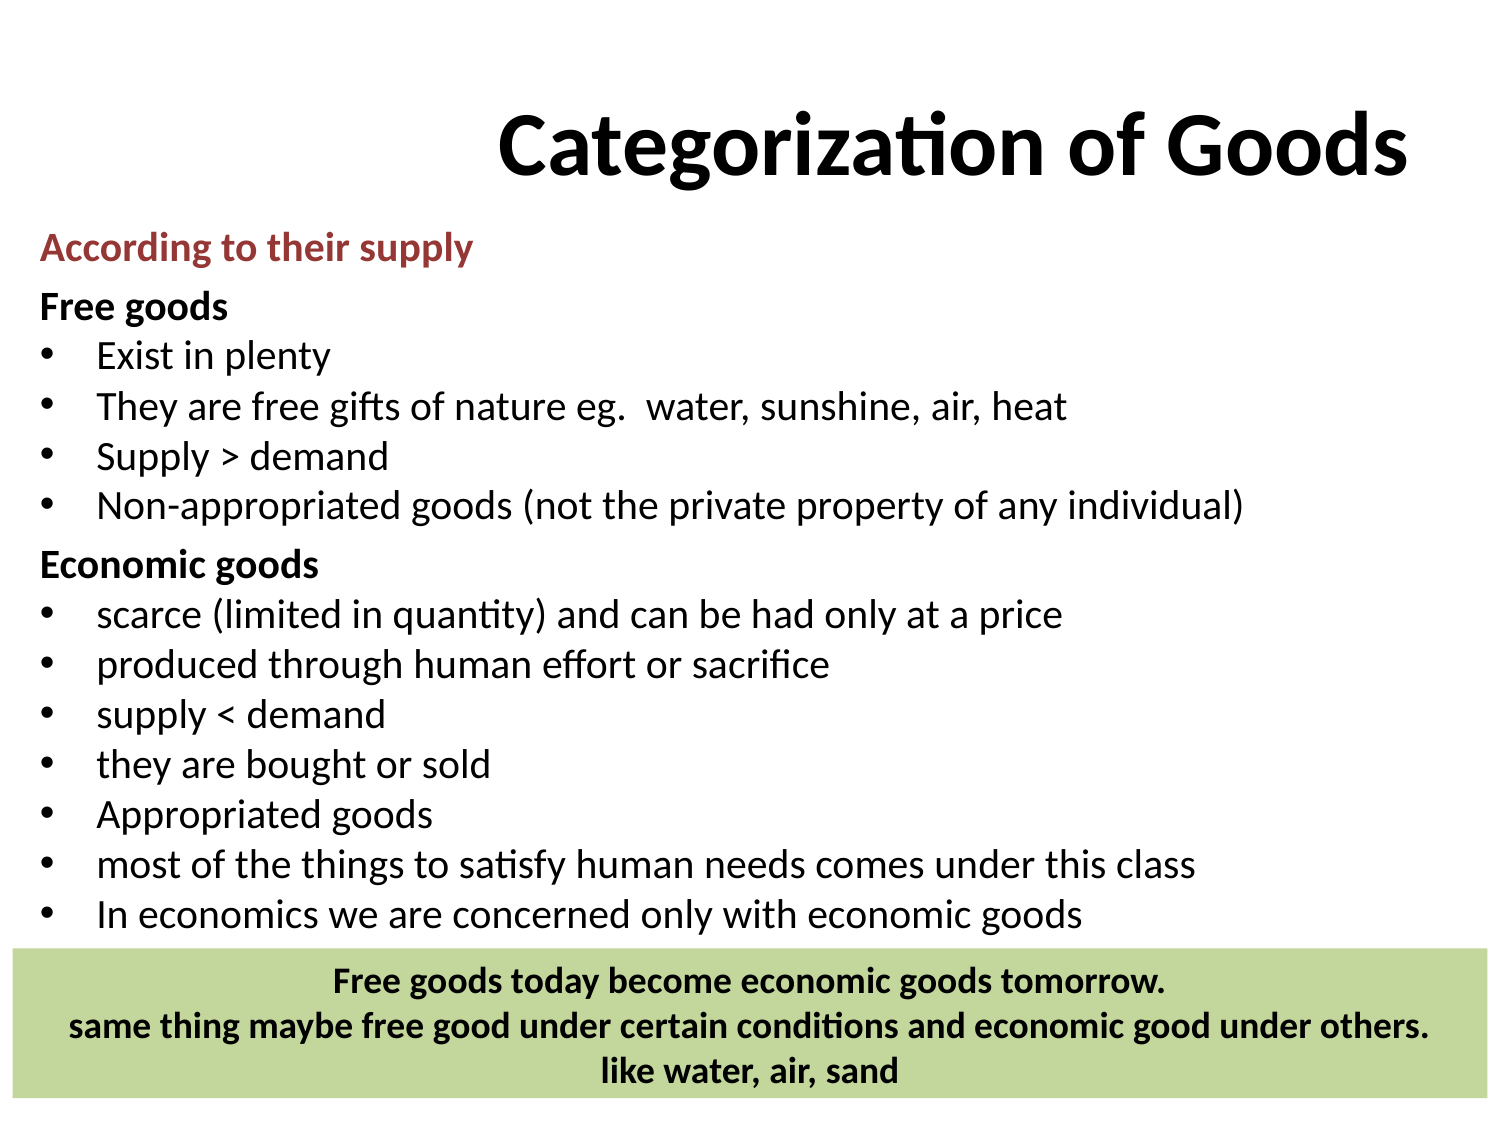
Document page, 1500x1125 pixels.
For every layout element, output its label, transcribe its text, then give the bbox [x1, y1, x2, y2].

list According to their supply Free goods Exist in plenty They are free gifts of nature eg. water, sunshine, air, heat Supply > demand Non-appropriated goods (not the private property of any individual) Economic goods scarce (limited in quantity) and can be had only at a price produced through human effort or sacrifice supply < demand they are bought or sold Appropriated goods most of the things to satisfy human needs comes under this class In economics we are concerned only with economic goods [24, 212, 1475, 948]
title Categorization of Goods [75, 45, 1425, 212]
text_box Free goods today become economic goods tomorrow. same thing maybe free good under certain conditions and economic good under others. like water, air, sand [12, 948, 1488, 1099]
